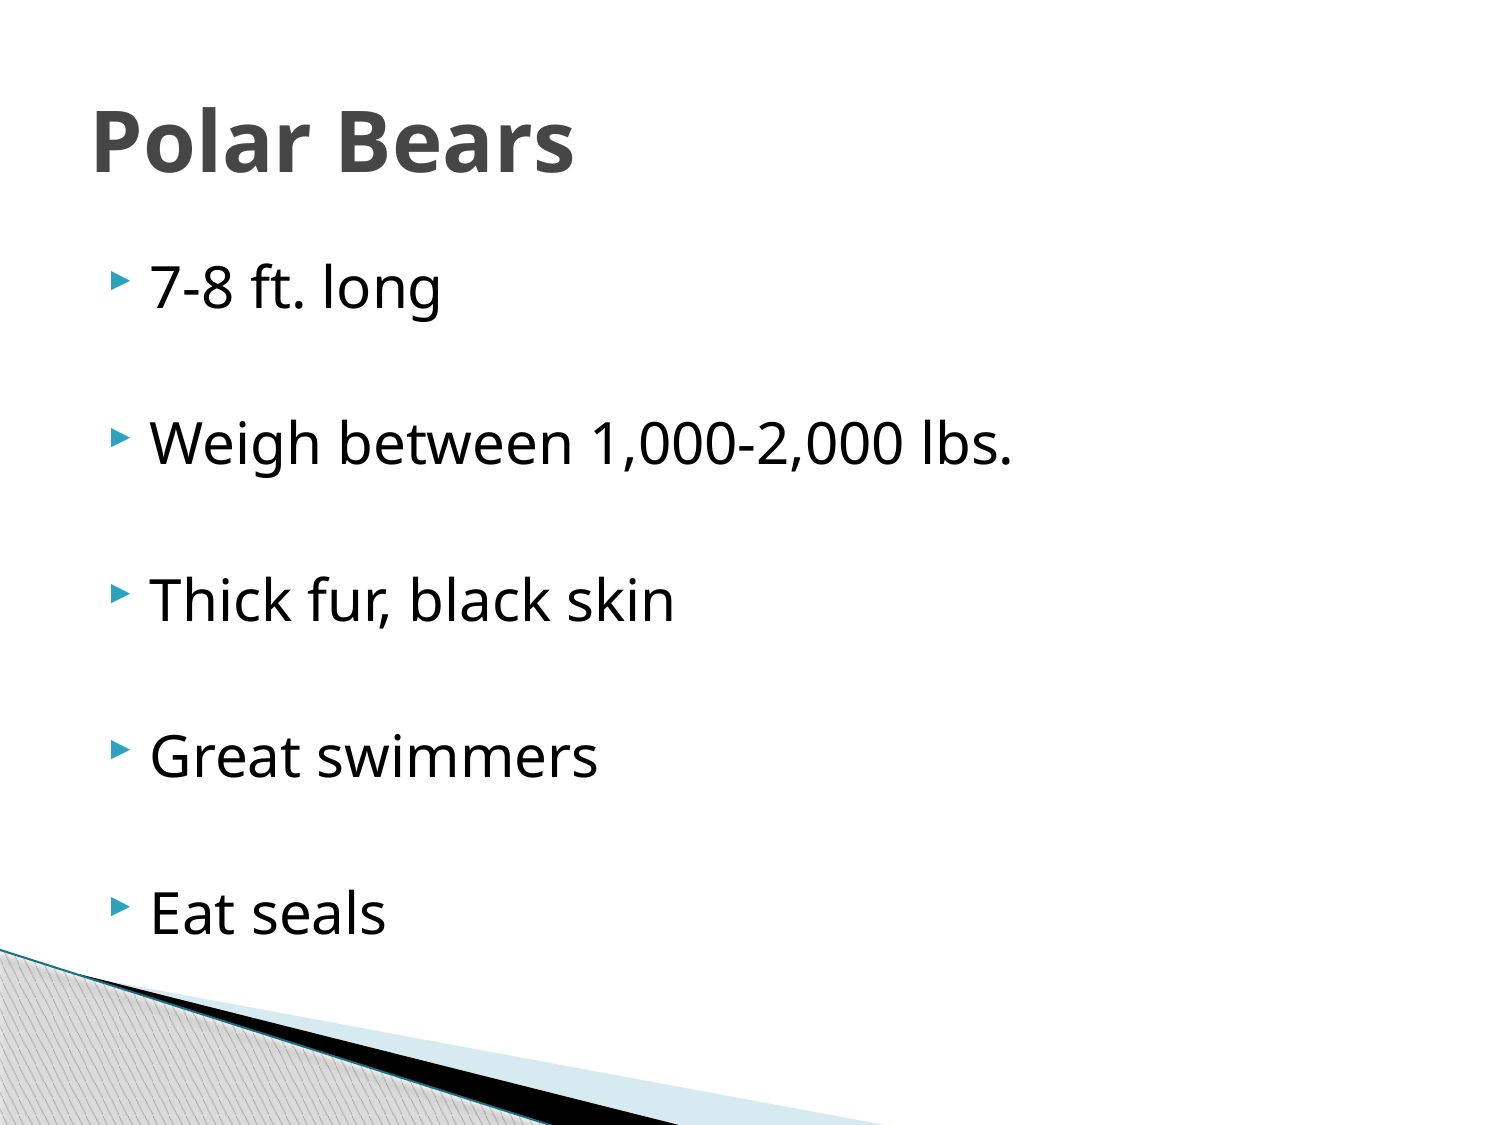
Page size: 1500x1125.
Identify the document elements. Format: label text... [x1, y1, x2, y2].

title Polar Bears [75, 45, 1425, 233]
list 7-8 ft. long Weigh between 1,000-2,000 lbs. Thick fur, black skin Great swimmers Eat seals [75, 243, 1425, 986]
